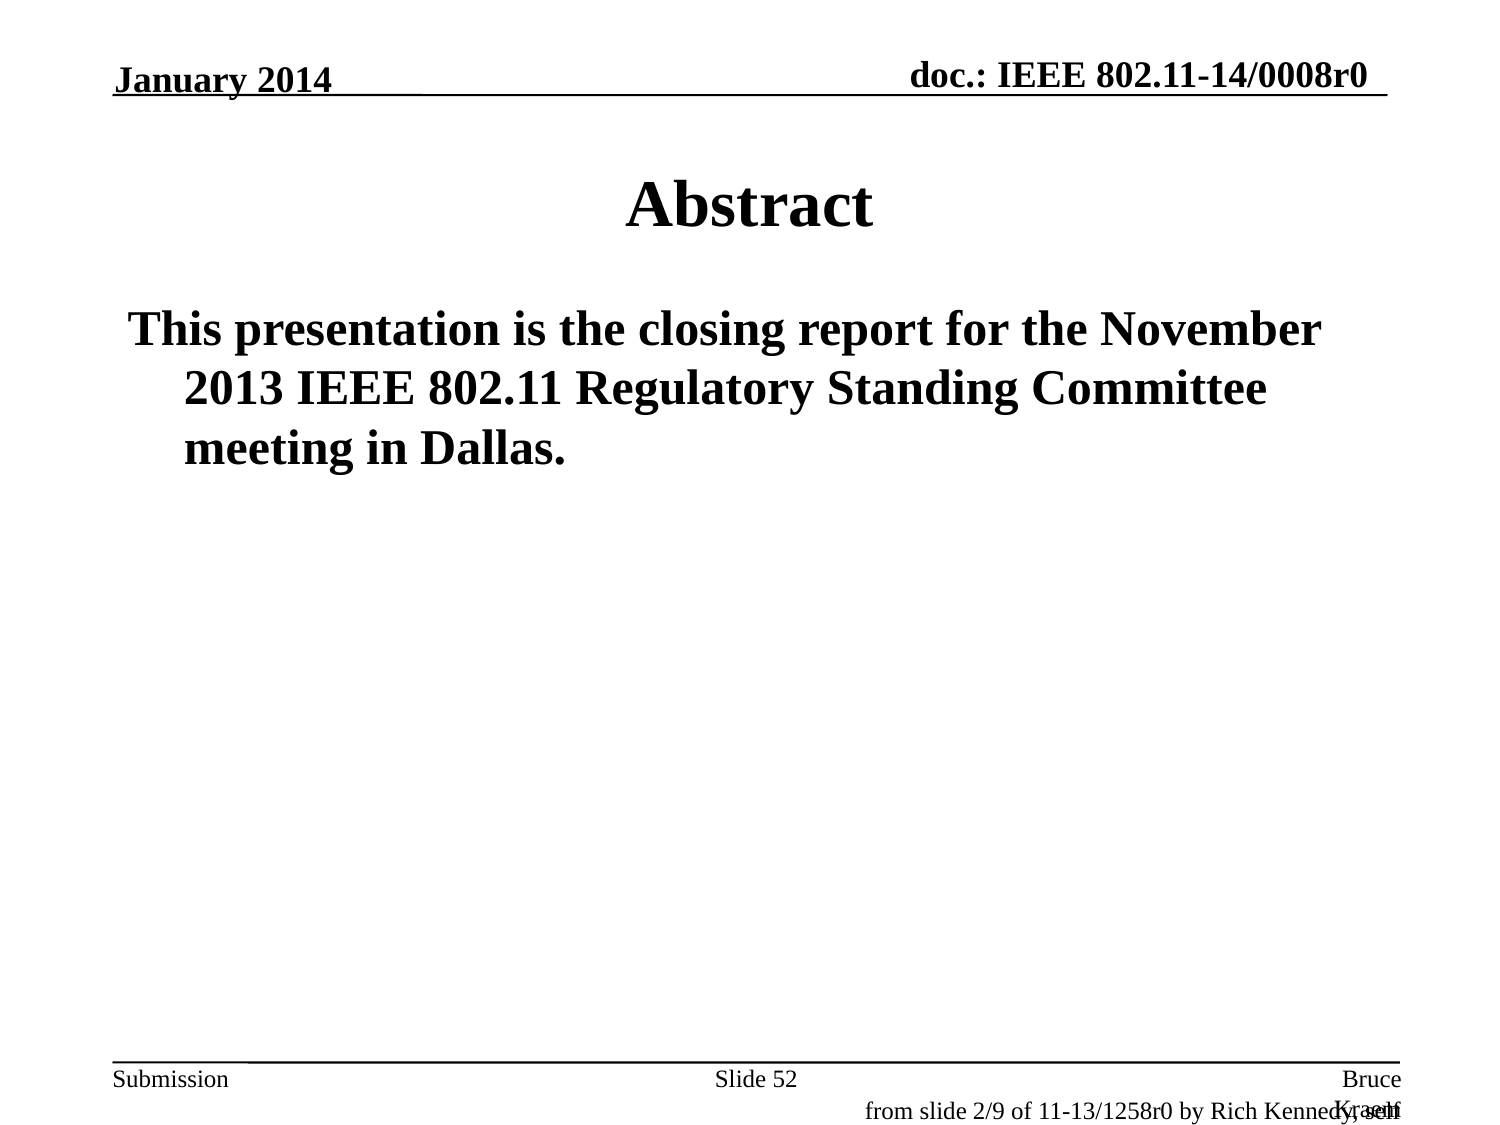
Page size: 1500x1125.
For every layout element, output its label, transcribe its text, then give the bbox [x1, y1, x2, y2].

footer Bruce Kraemer, Marvell [1325, 1062, 1402, 1087]
list This presentation is the closing report for the November 2013 IEEE 802.11 Regulatory Standing Committee meeting in Dallas. [112, 287, 1388, 963]
slide_number Slide 52 [712, 1062, 800, 1087]
title Abstract [112, 112, 1388, 287]
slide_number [114, 54, 374, 100]
text_box from slide 2/9 of 11-13/1258r0 by Rich Kennedy, self [343, 1087, 1417, 1125]
